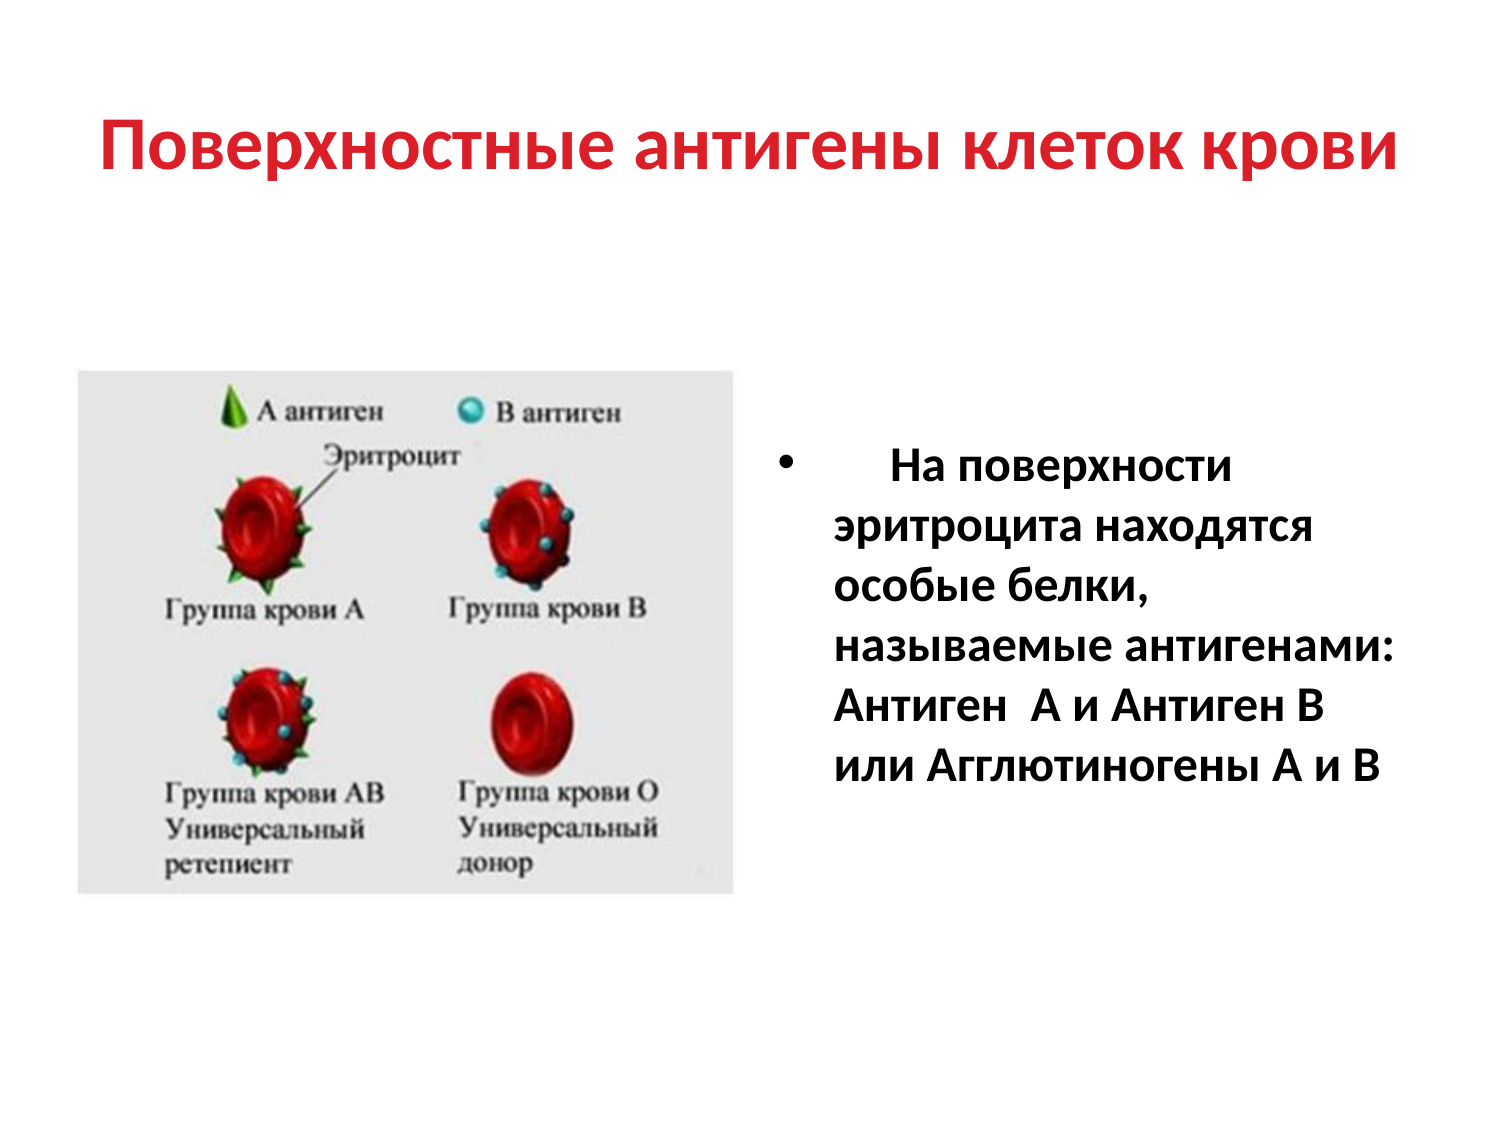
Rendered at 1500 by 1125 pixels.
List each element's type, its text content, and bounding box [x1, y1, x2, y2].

title Поверхностные антигены клеток крови [75, 45, 1425, 233]
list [74, 368, 738, 899]
list На поверхности эритроцита находятся особые белки, называемые антигенами: Антиген А и Антиген В или Агглютиногены А и В [762, 262, 1425, 1005]
